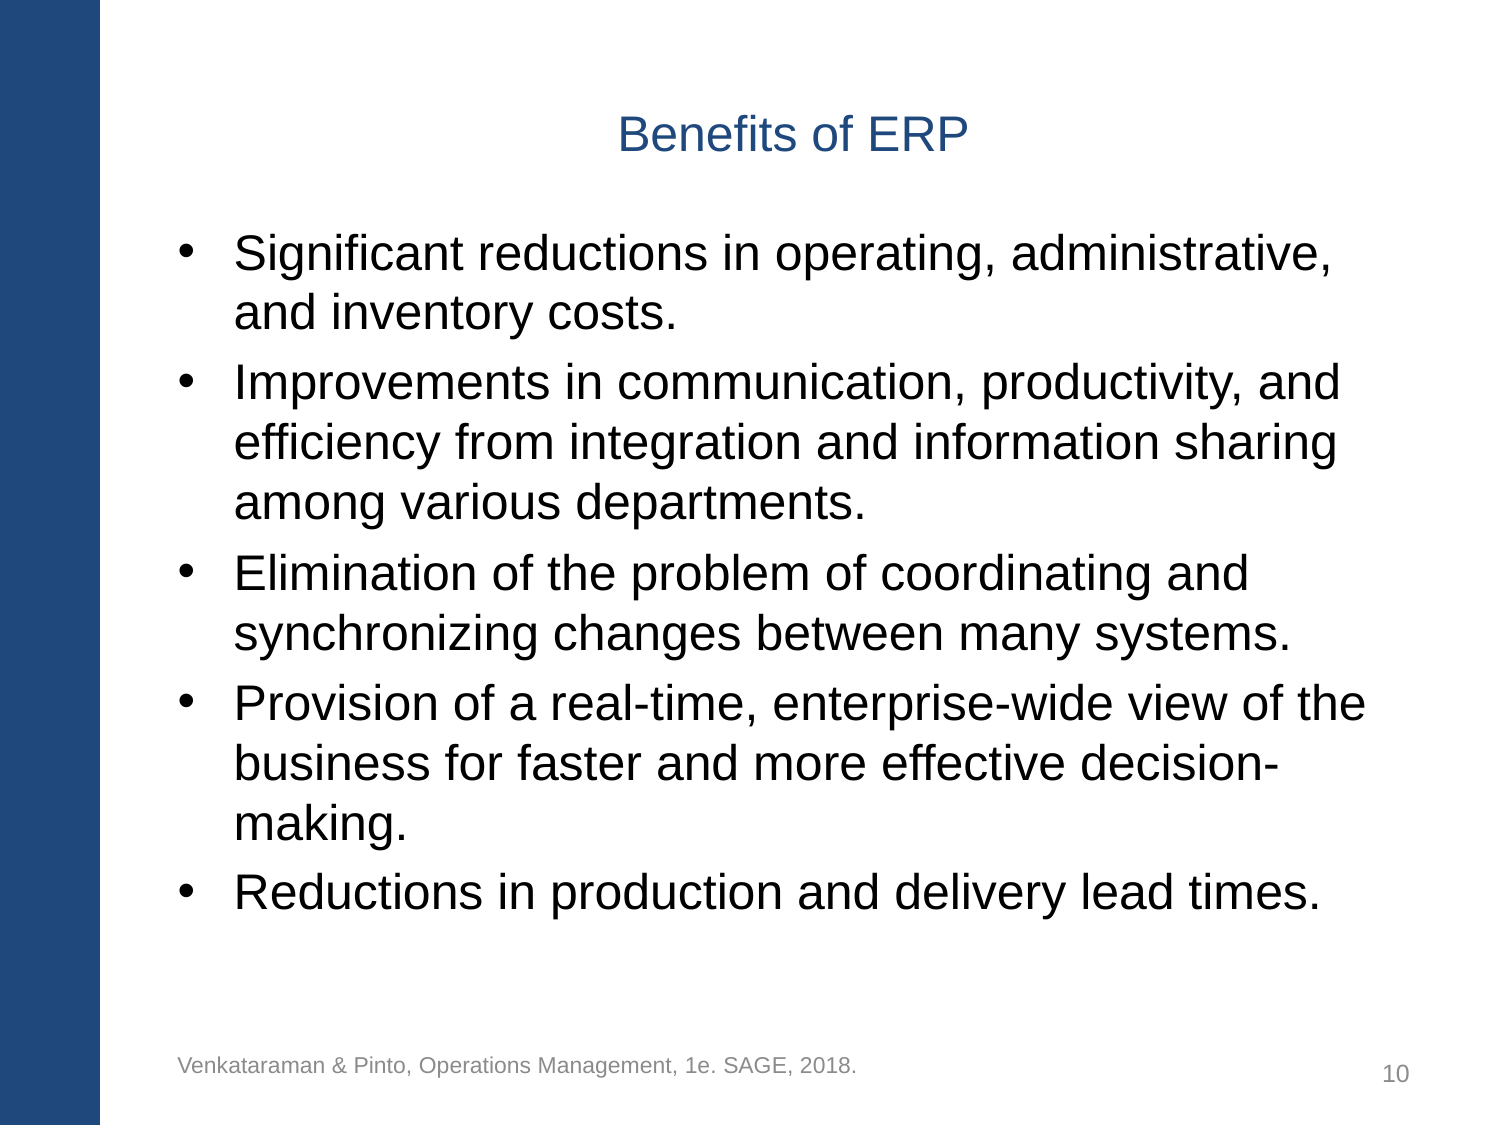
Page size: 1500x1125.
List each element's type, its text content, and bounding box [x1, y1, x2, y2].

list Significant reductions in operating, administrative, and inventory costs. Improvements in communication, productivity, and efficiency from integration and information sharing among various departments. Elimination of the problem of coordinating and synchronizing changes between many systems. Provision of a real-time, enterprise-wide view of the business for faster and more effective decision-making. Reductions in production and delivery lead times. [162, 212, 1425, 1025]
footer Venkataraman & Pinto, Operations Management, 1e. SAGE, 2018. [162, 1042, 1313, 1103]
slide_number 10 [1350, 1042, 1425, 1103]
title Benefits of ERP [162, 37, 1425, 212]
